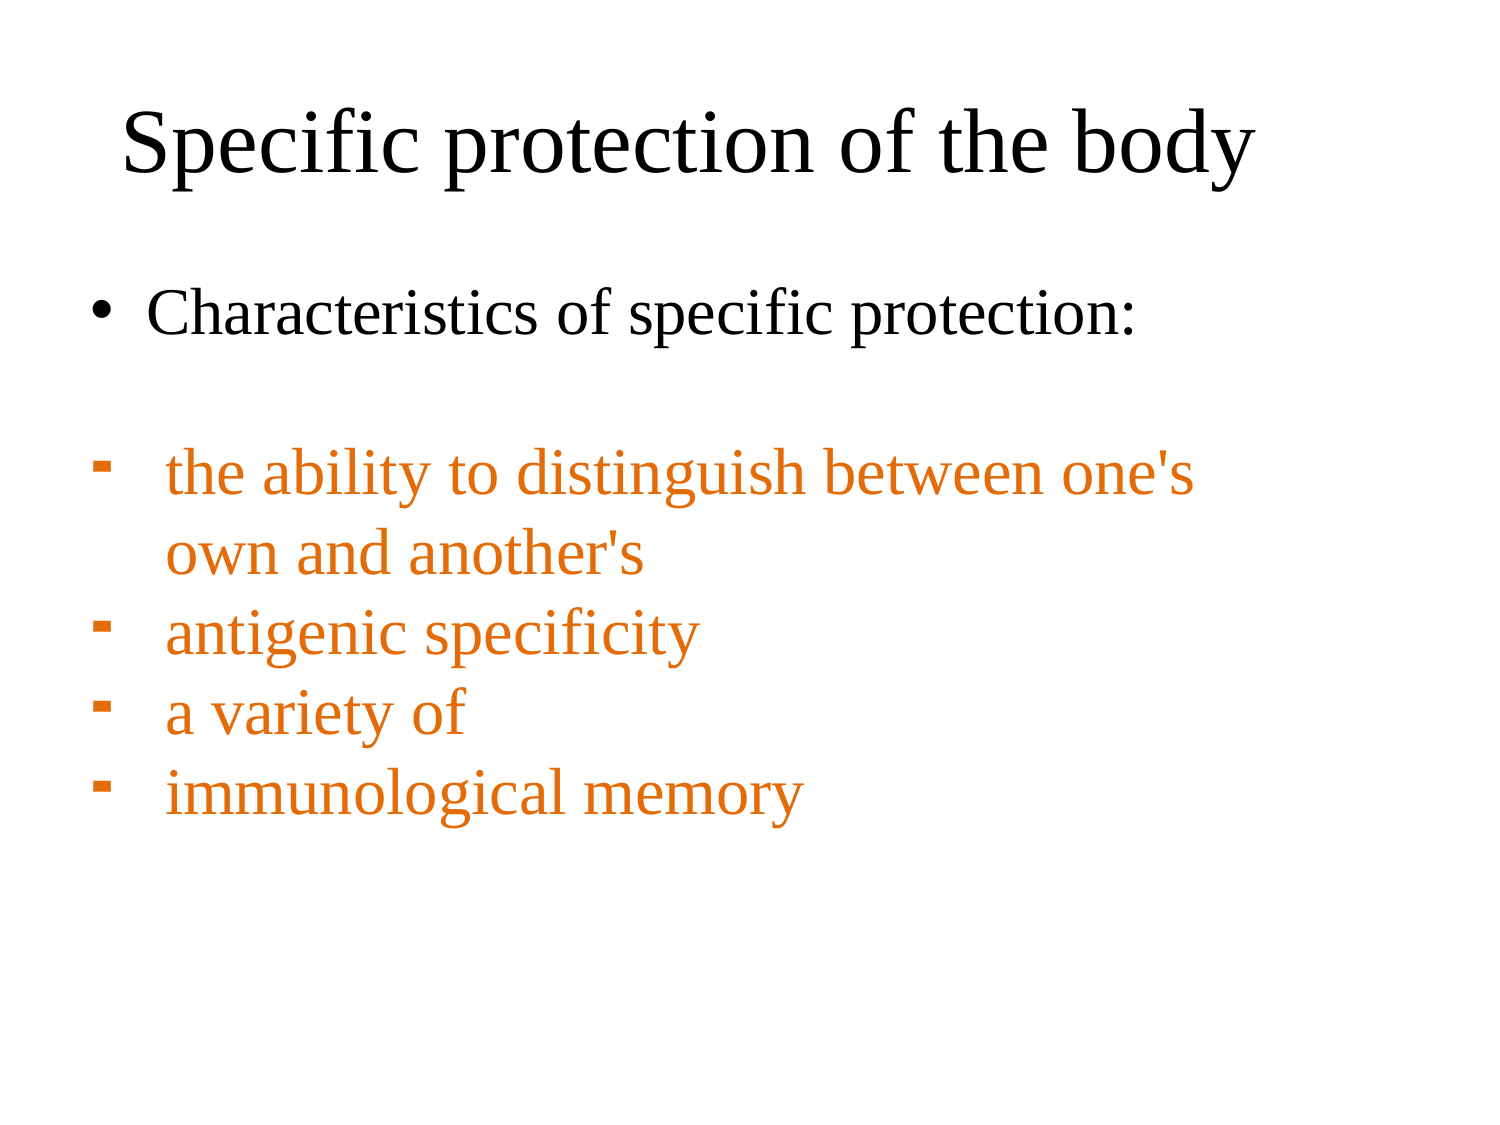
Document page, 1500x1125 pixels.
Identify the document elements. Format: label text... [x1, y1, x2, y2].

text_box Characteristics of specific protection: the ability to distinguish between one's own and another's antigenic specificity a variety of immunological memory [87, 267, 1226, 828]
title Specific protection of the body [102, 36, 1398, 269]
